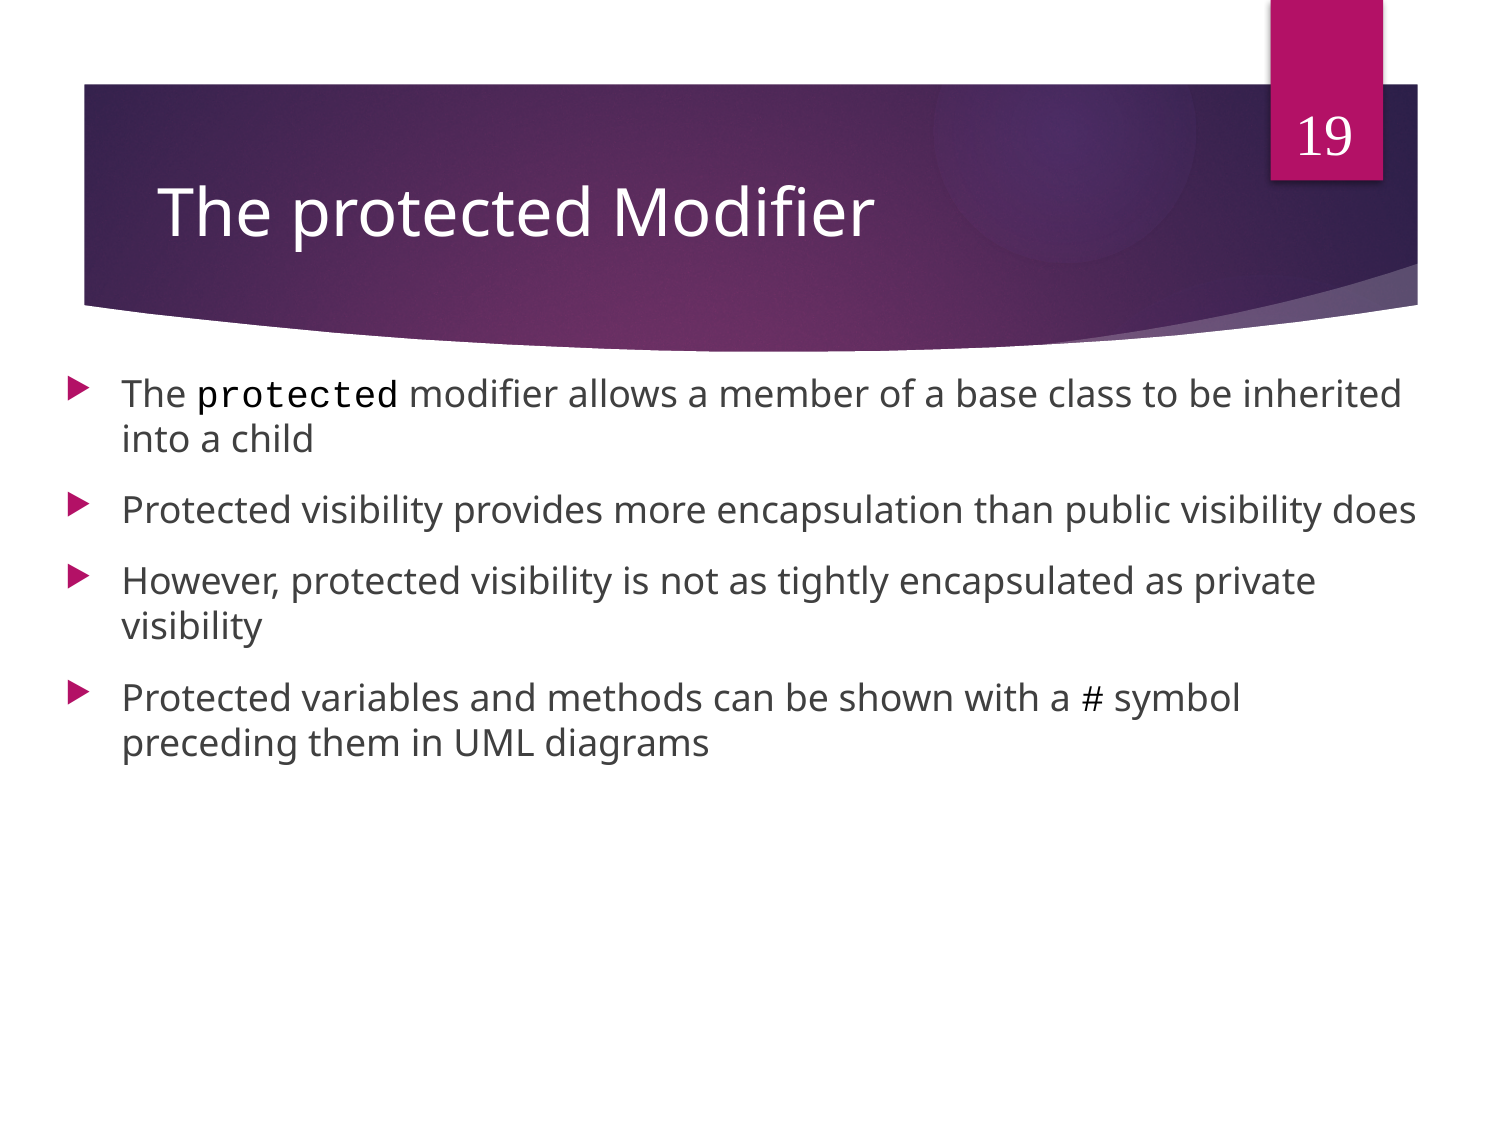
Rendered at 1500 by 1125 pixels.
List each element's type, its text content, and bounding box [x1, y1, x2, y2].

title The protected Modifier [141, 152, 1183, 269]
slide_number 19 [1259, 48, 1390, 175]
list The protected modifier allows a member of a base class to be inherited into a child Protected visibility provides more encapsulation than public visibility does However, protected visibility is not as tightly encapsulated as private visibility Protected variables and methods can be shown with a # symbol preceding them in UML diagrams [50, 362, 1438, 1125]
